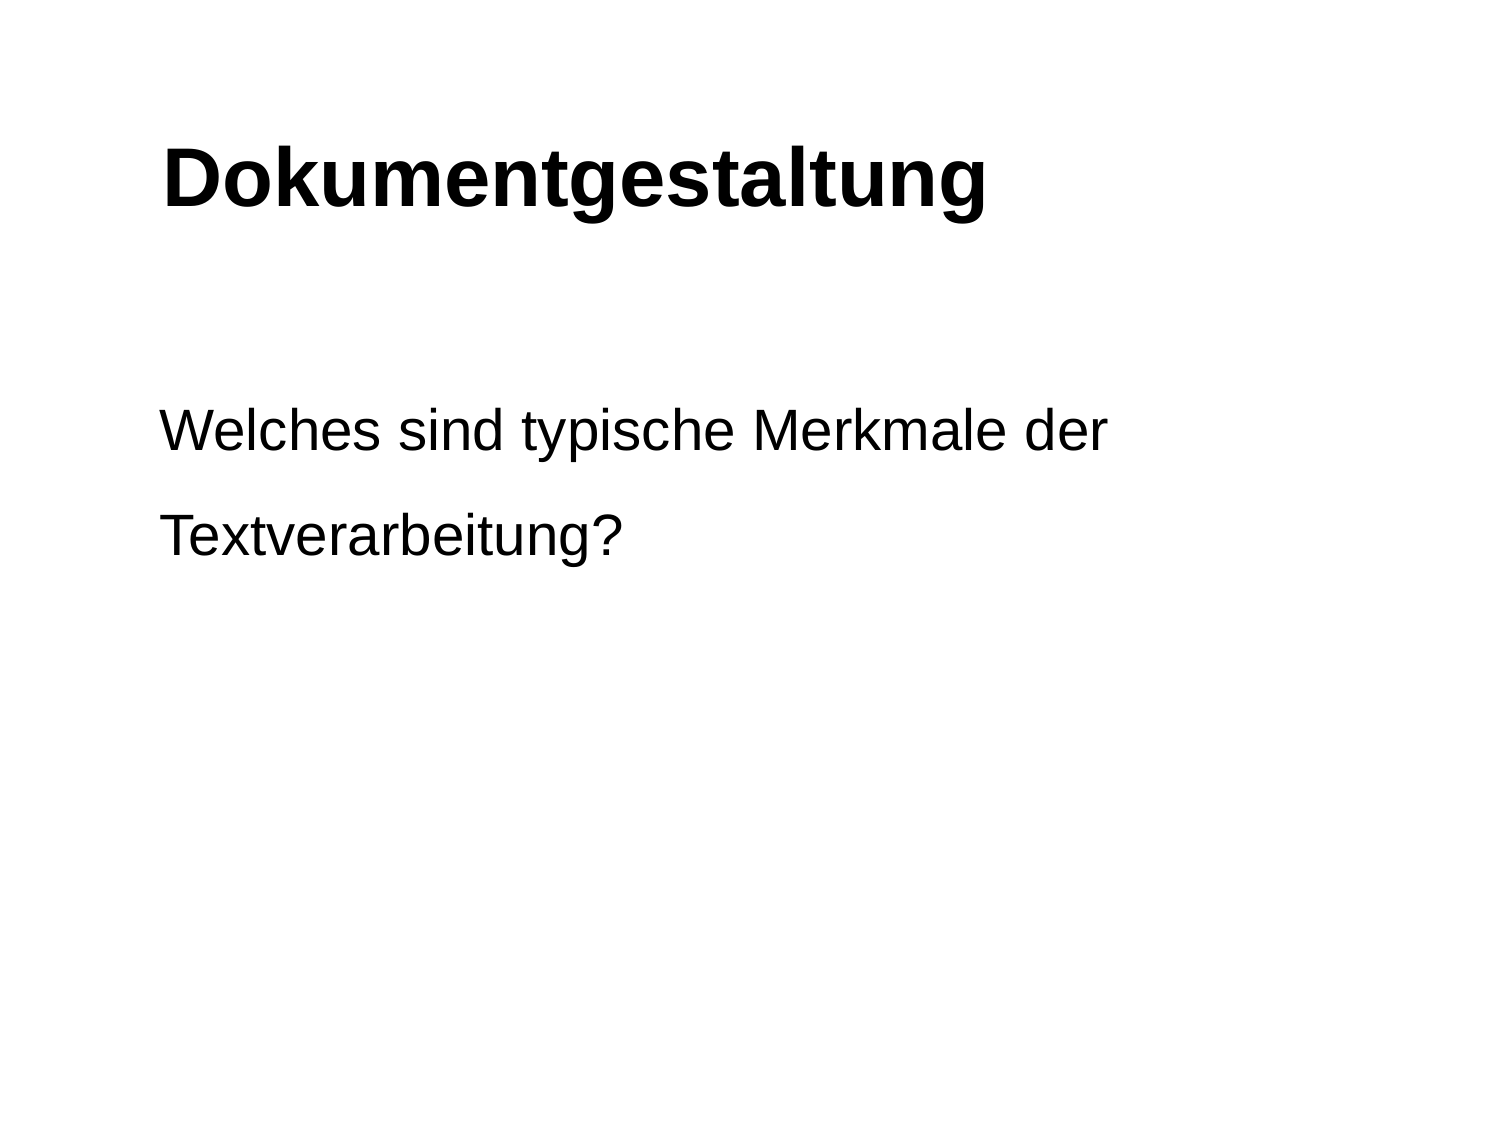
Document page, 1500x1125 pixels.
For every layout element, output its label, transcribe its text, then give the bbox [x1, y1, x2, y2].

text_box Welches sind typische Merkmale der Textverarbeitung? [88, 349, 1471, 681]
text_box Dokumentgestaltung [147, 79, 1211, 268]
